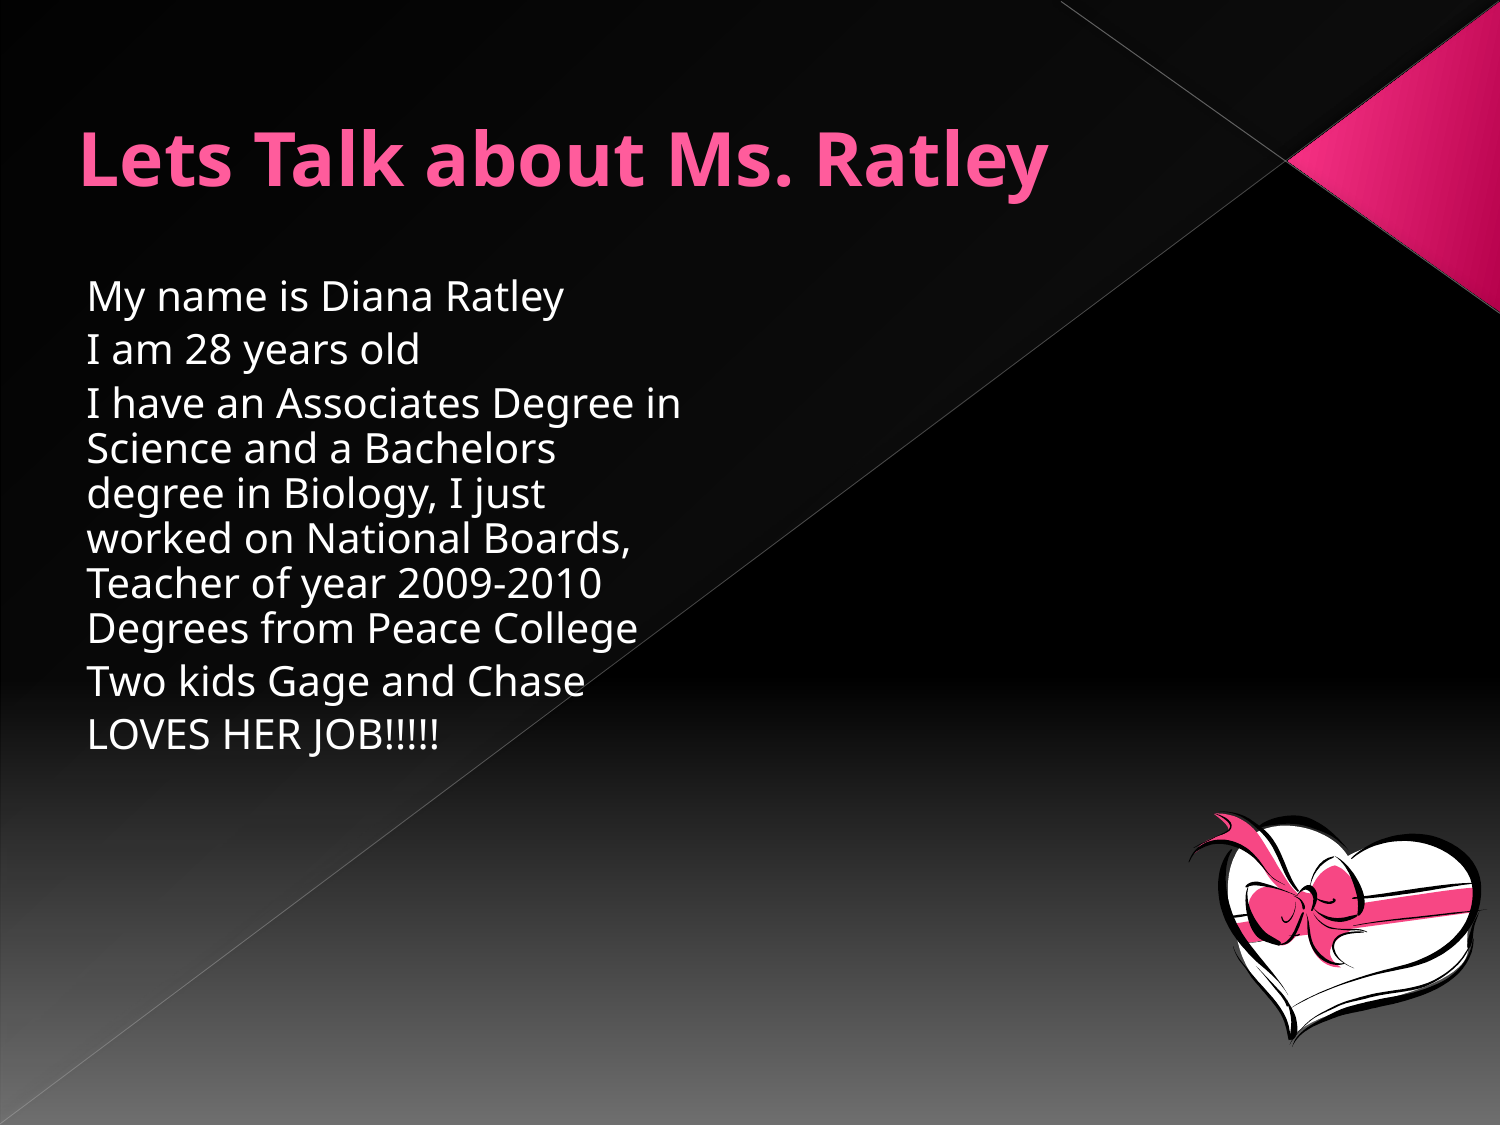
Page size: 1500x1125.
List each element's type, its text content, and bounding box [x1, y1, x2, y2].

picture [1188, 808, 1488, 1048]
title Lets Talk about Ms. Ratley [62, 44, 1250, 268]
list My name is Diana Ratley I am 28 years old I have an Associates Degree in Science and a Bachelors degree in Biology, I just worked on National Boards, Teacher of year 2009-2010 Degrees from Peace College Two kids Gage and Chase LOVES HER JOB!!!!! [62, 267, 701, 644]
